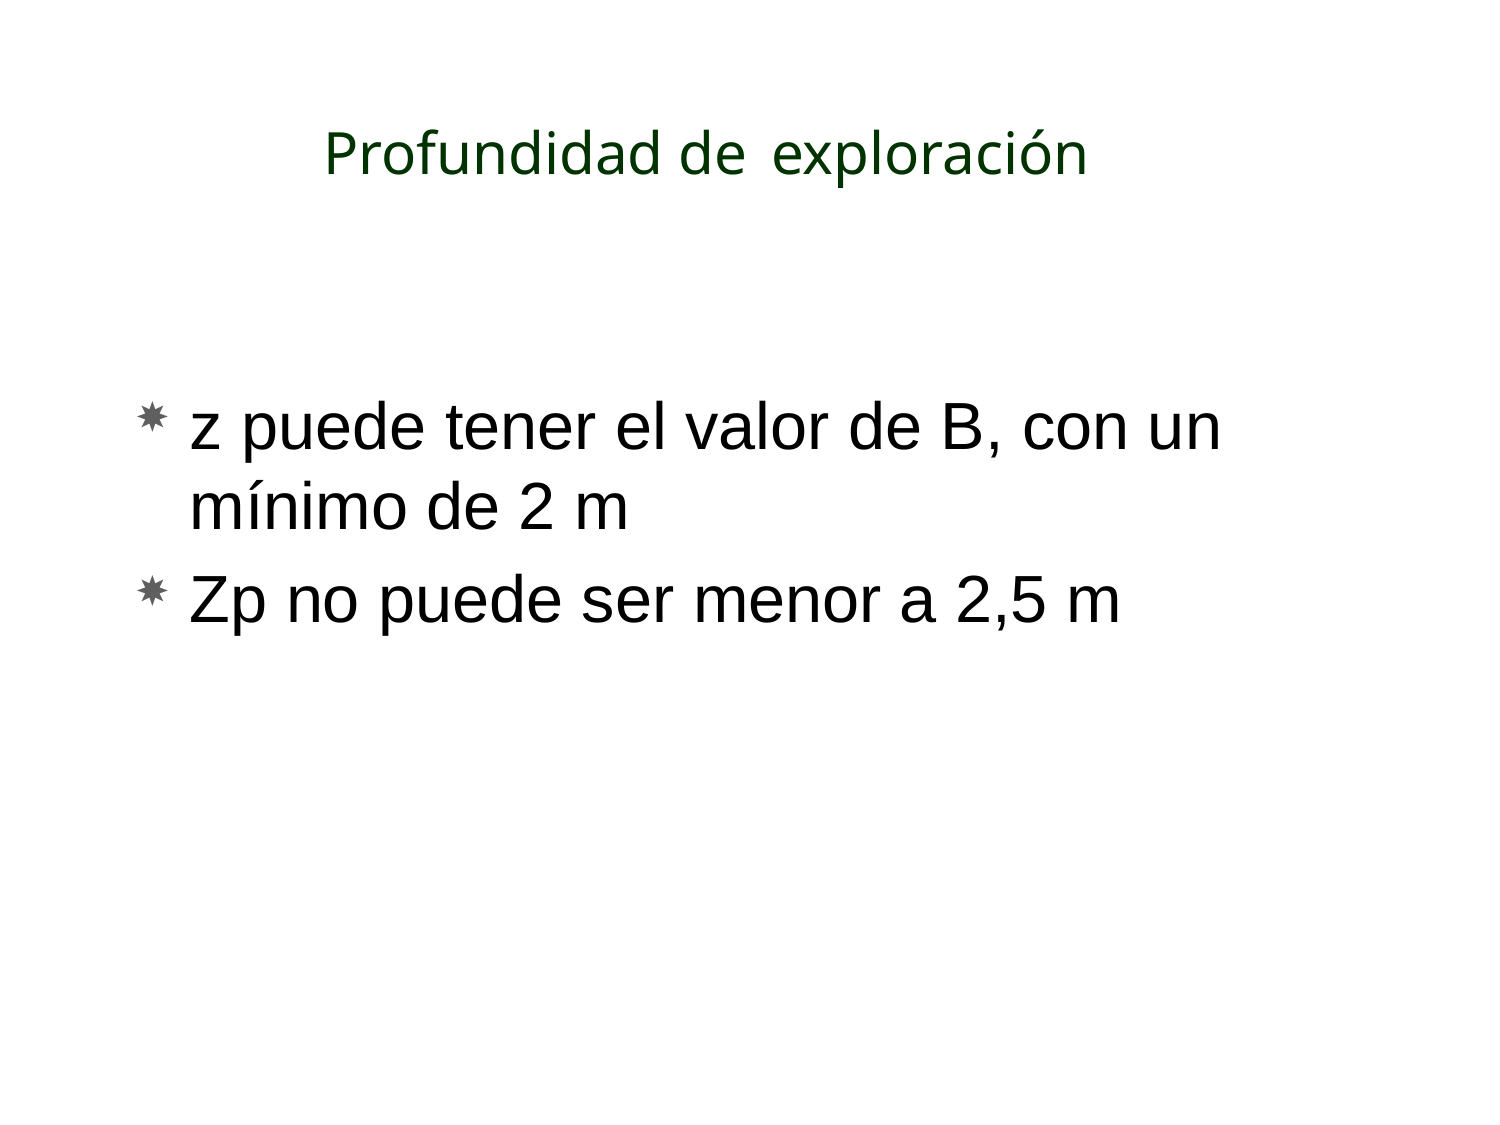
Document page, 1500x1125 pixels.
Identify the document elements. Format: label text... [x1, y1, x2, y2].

title Profundidad de exploración [93, 74, 1319, 201]
list z puede tener el valor de B, con un mínimo de 2 m Zp no puede ser menor a 2,5 m [118, 374, 1357, 686]
